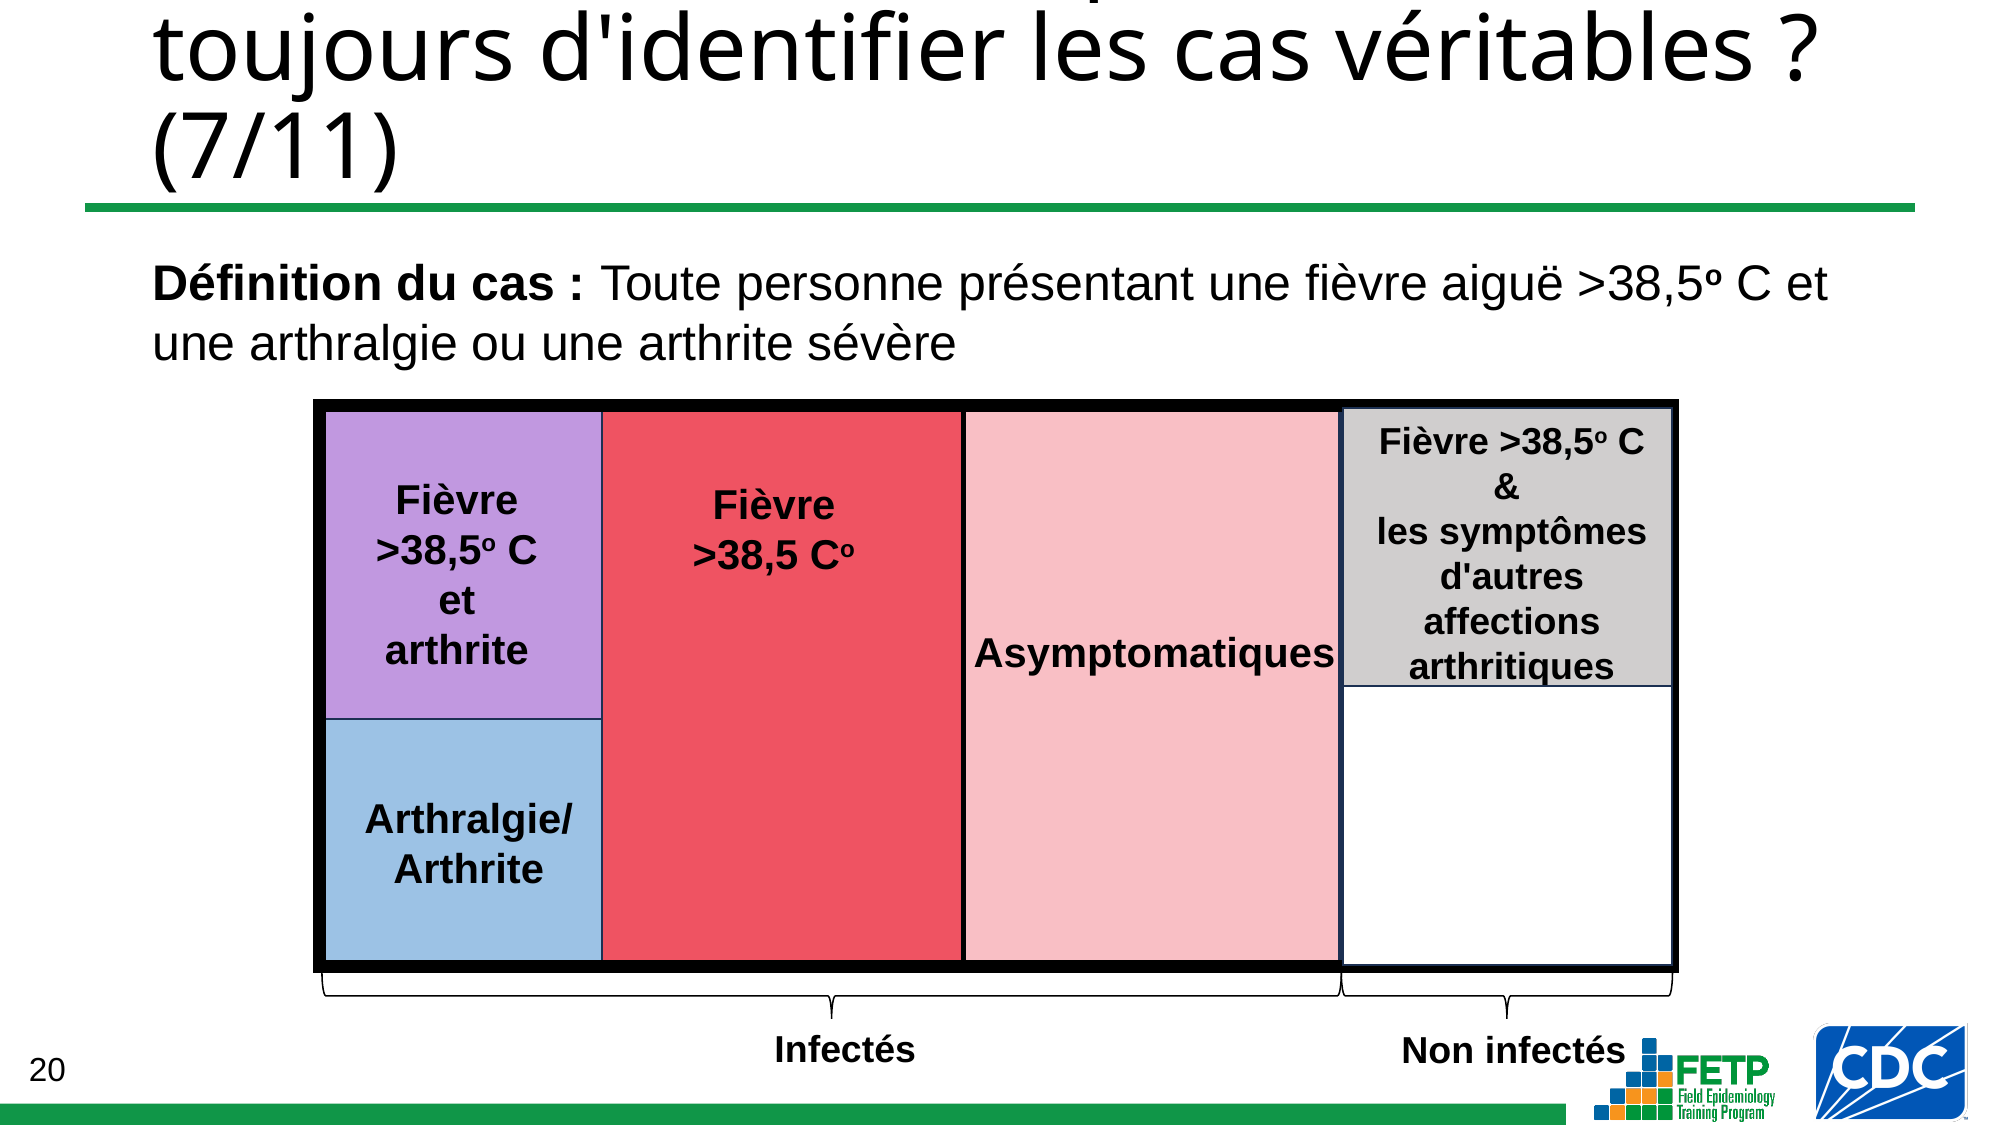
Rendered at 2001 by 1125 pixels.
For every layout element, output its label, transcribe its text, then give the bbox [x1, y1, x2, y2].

list Définition du cas : Toute personne présentant une fièvre aiguë >38,5o C et une arthralgie ou une arthrite sévère [137, 242, 1863, 400]
text_box Asymptomatiques [958, 618, 1357, 684]
text_box [1341, 972, 1673, 1018]
picture [1813, 1023, 1968, 1122]
text_box Fièvre >38,5o C & les symptômes d'autres affections arthritiques [1360, 409, 1664, 686]
text_box [321, 972, 1341, 1017]
text_box Non infectés [1386, 1018, 1647, 1079]
text_box [319, 405, 1673, 967]
text_box [1342, 408, 1673, 686]
text_box [1342, 686, 1673, 965]
text_box Infectés [759, 1017, 1241, 1078]
title Une définition de cas permet-elle toujours d'identifier les cas véritables ? (7/11) [137, 75, 1863, 207]
picture [1594, 1038, 1775, 1122]
